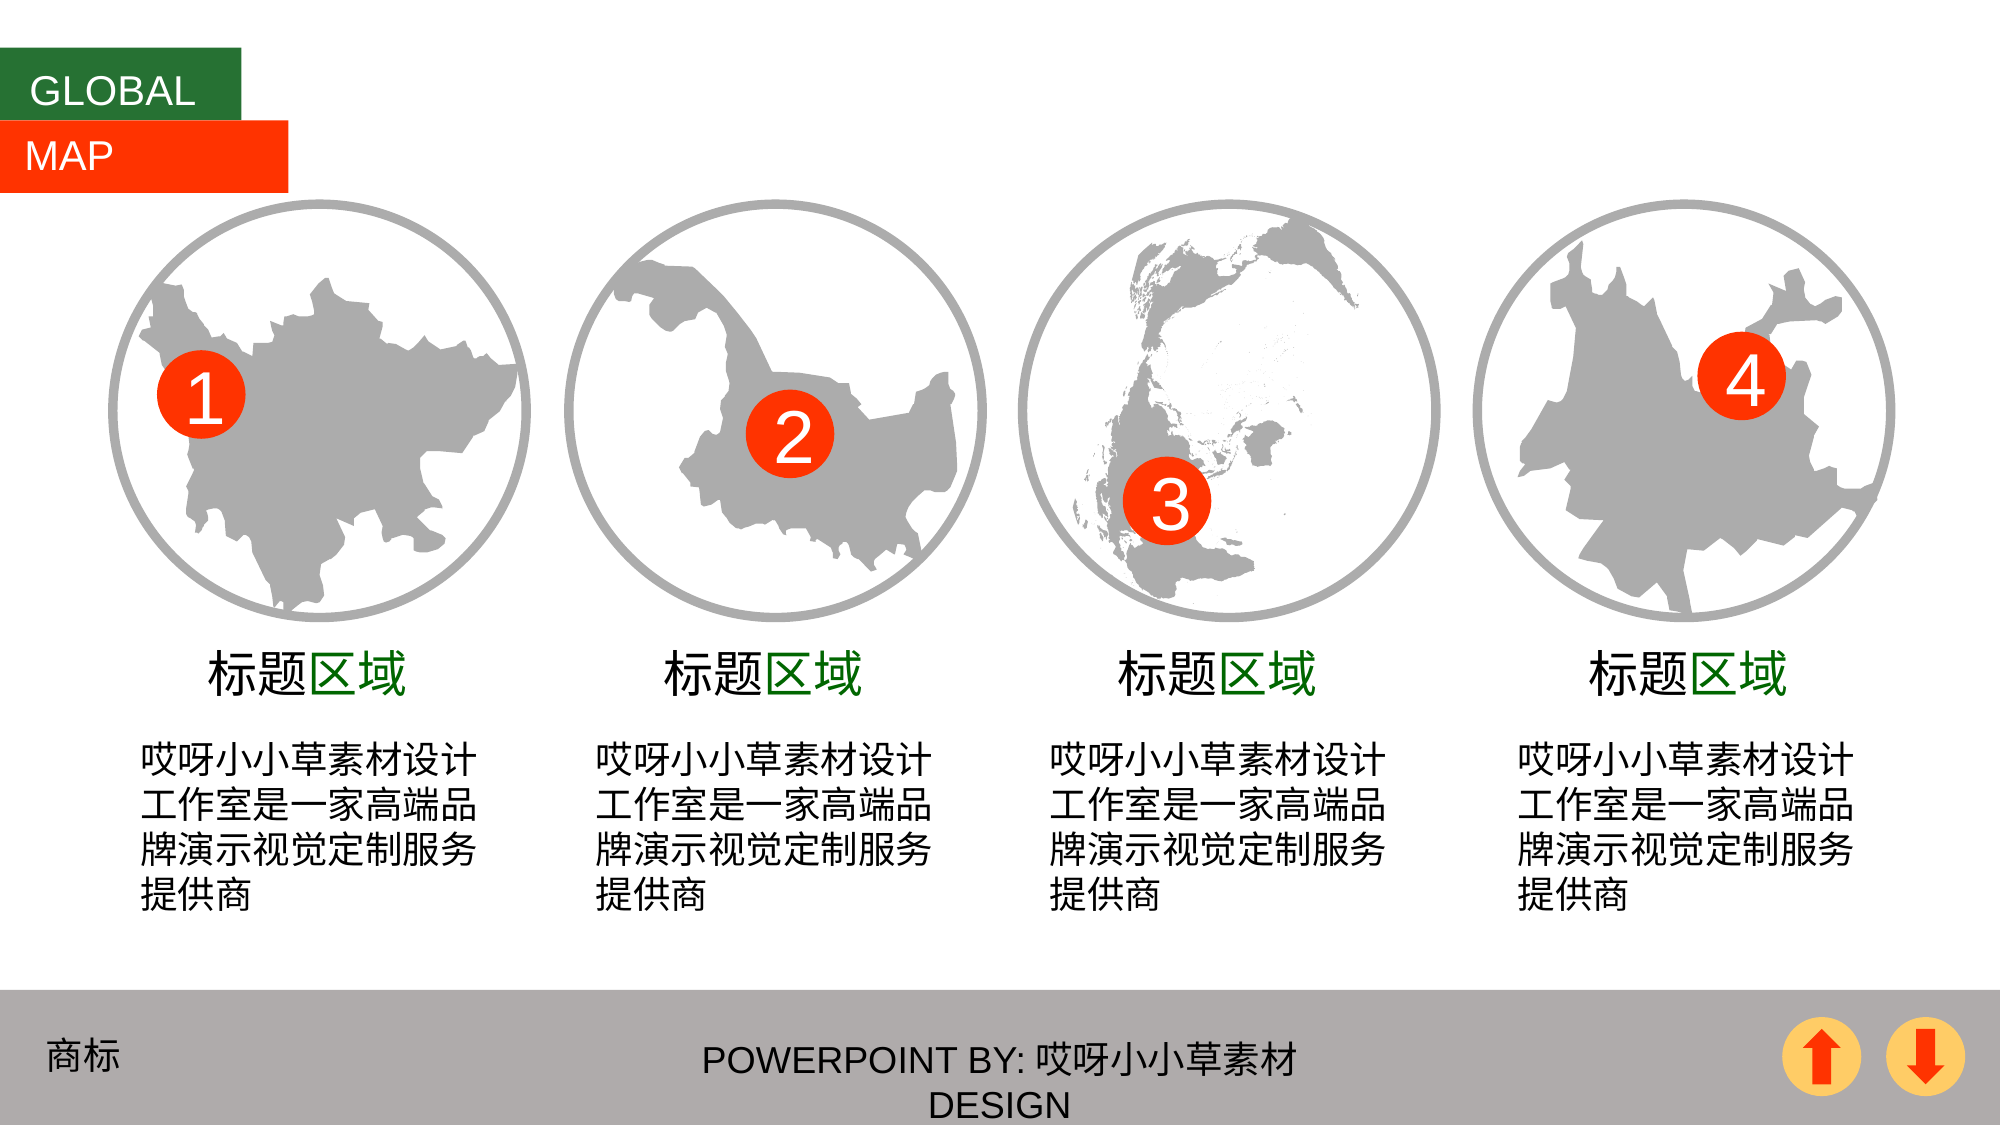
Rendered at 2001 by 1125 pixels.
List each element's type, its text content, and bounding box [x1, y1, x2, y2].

text_box 标题区域 [1102, 635, 1356, 711]
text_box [112, 204, 527, 618]
text_box 哎呀小小草素材设计工作室是一家高端品牌演示视觉定制服务提供商 [1035, 728, 1424, 924]
text_box 标题区域 [648, 635, 902, 711]
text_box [1022, 201, 1436, 618]
text_box 哎呀小小草素材设计工作室是一家高端品牌演示视觉定制服务提供商 [1503, 728, 1892, 924]
text_box 标题区域 [1573, 635, 1822, 711]
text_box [1477, 204, 1891, 618]
text_box 标题区域 [193, 635, 446, 711]
text_box 哎呀小小草素材设计工作室是一家高端品牌演示视觉定制服务提供商 [125, 728, 514, 924]
text_box MAP [0, 121, 146, 187]
text_box 哎呀小小草素材设计工作室是一家高端品牌演示视觉定制服务提供商 [581, 728, 970, 924]
text_box GLOBAL [2, 56, 223, 121]
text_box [568, 204, 983, 618]
